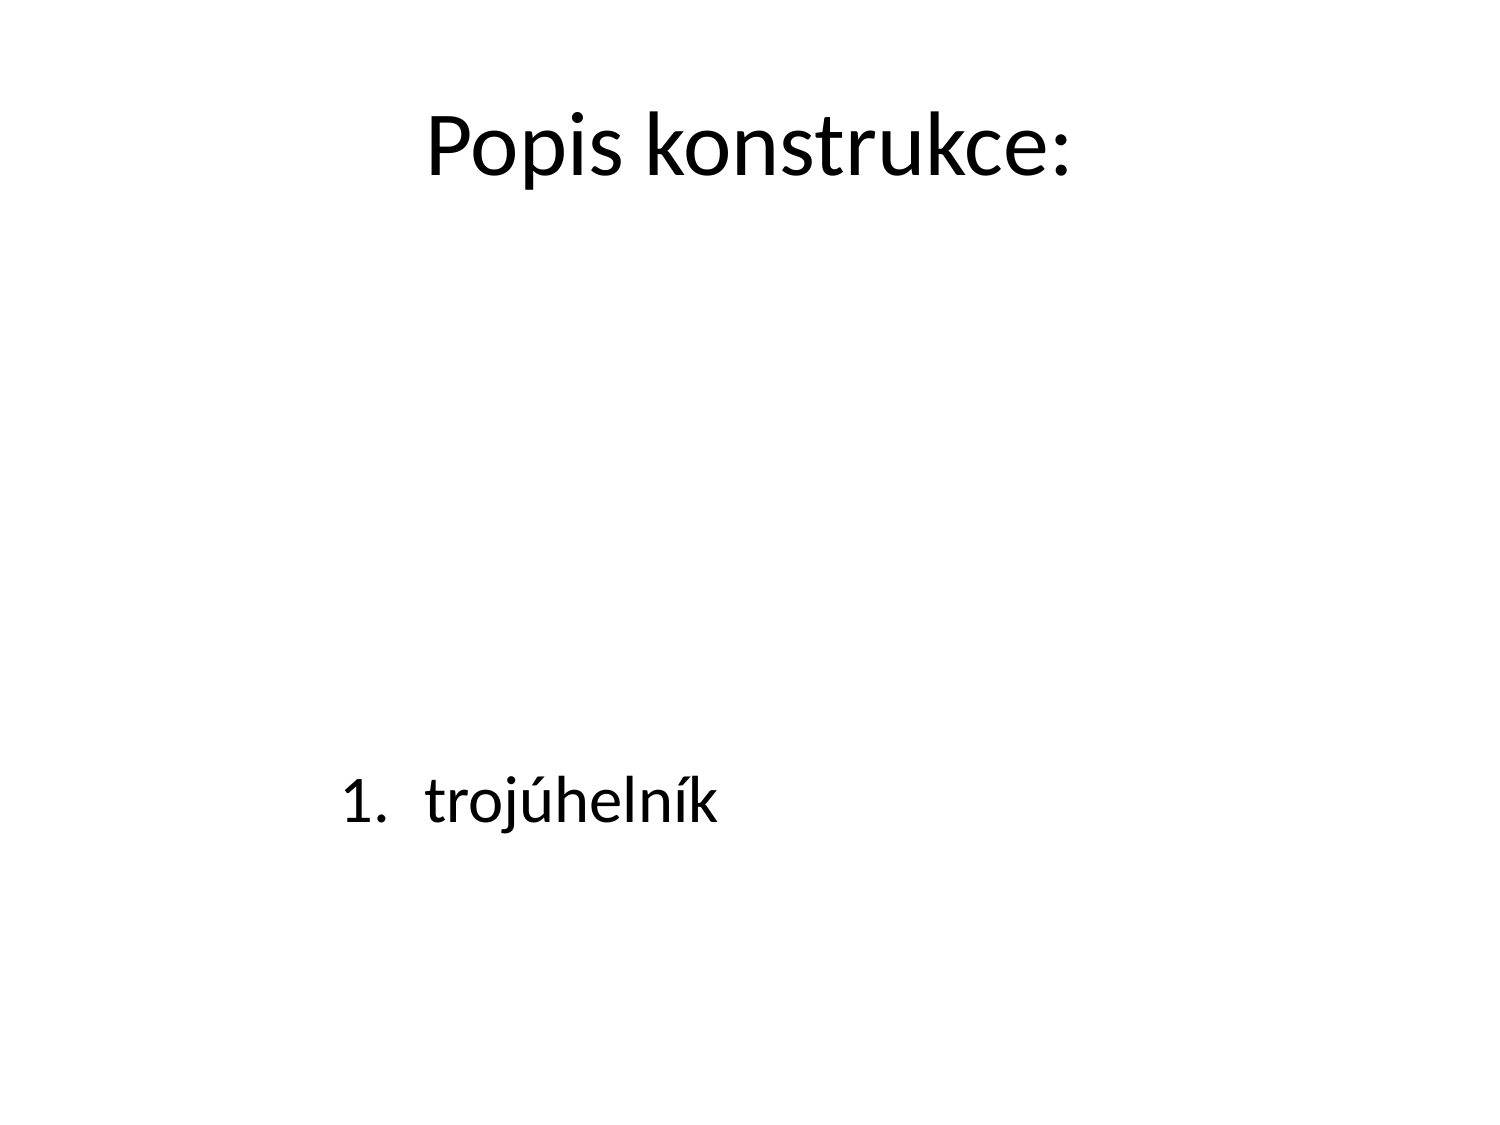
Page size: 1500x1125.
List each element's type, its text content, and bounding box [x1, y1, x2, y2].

title Popis konstrukce: [75, 45, 1425, 233]
